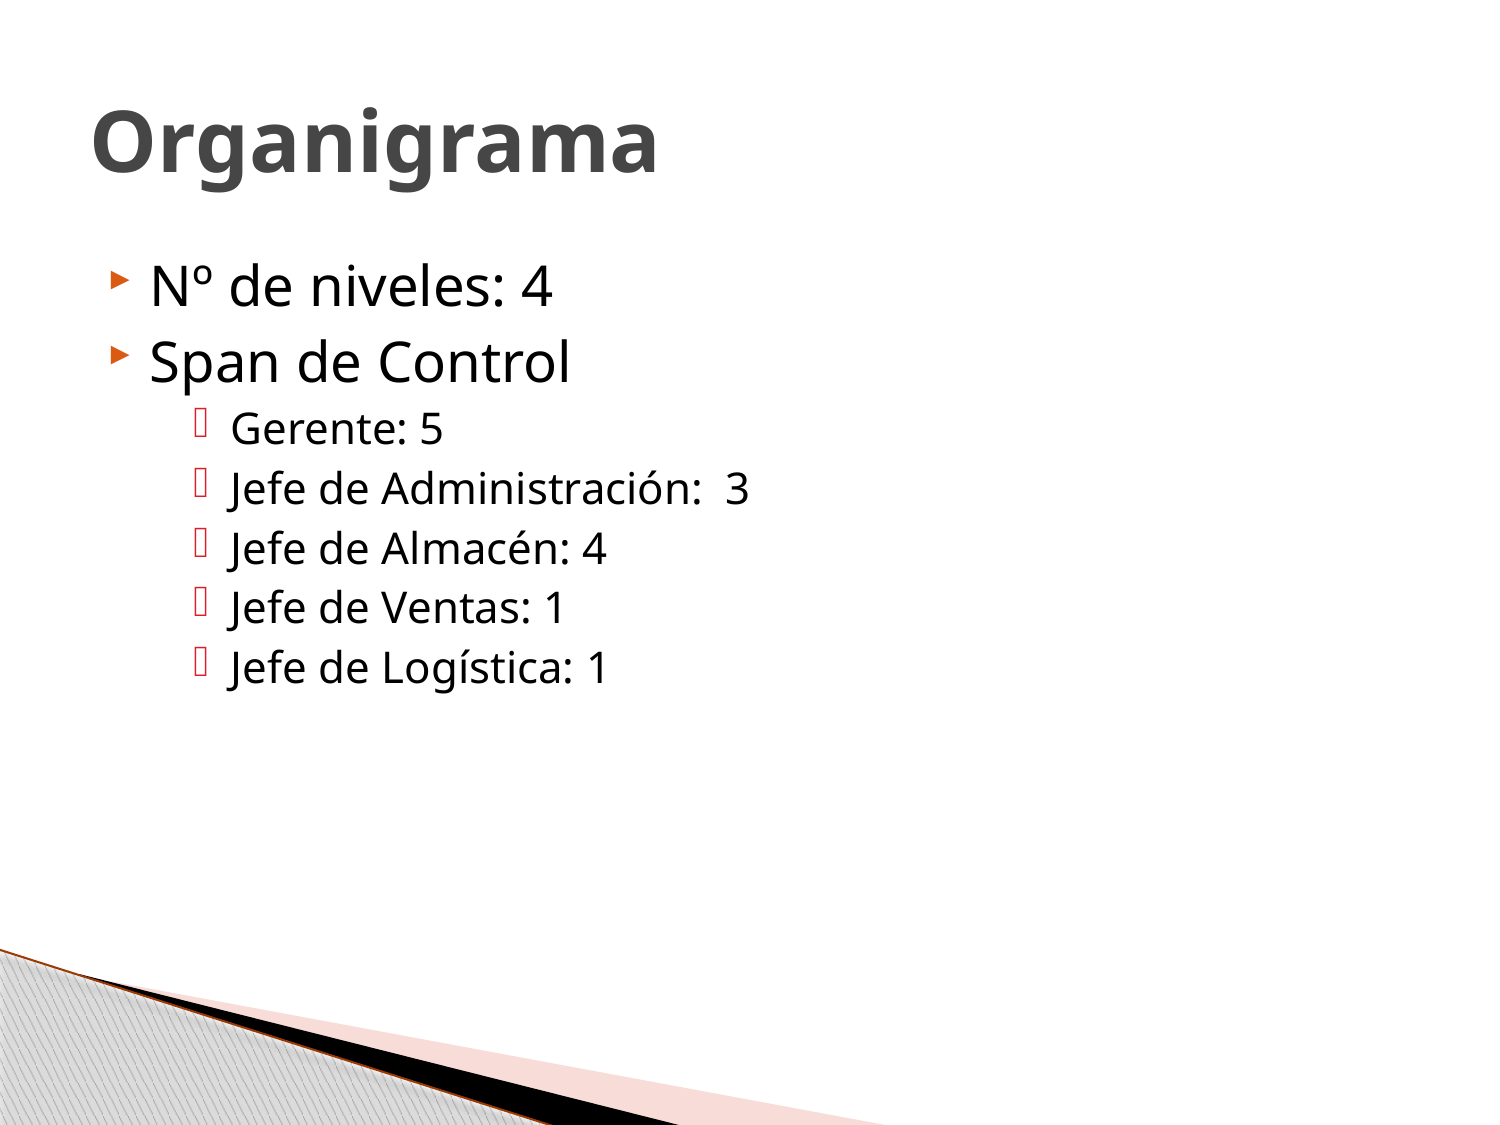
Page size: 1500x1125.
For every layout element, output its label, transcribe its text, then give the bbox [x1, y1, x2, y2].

title Organigrama [75, 45, 1425, 233]
list Nº de niveles: 4 Span de Control Gerente: 5 Jefe de Administración: 3 Jefe de Almacén: 4 Jefe de Ventas: 1 Jefe de Logística: 1 [75, 243, 1425, 986]
